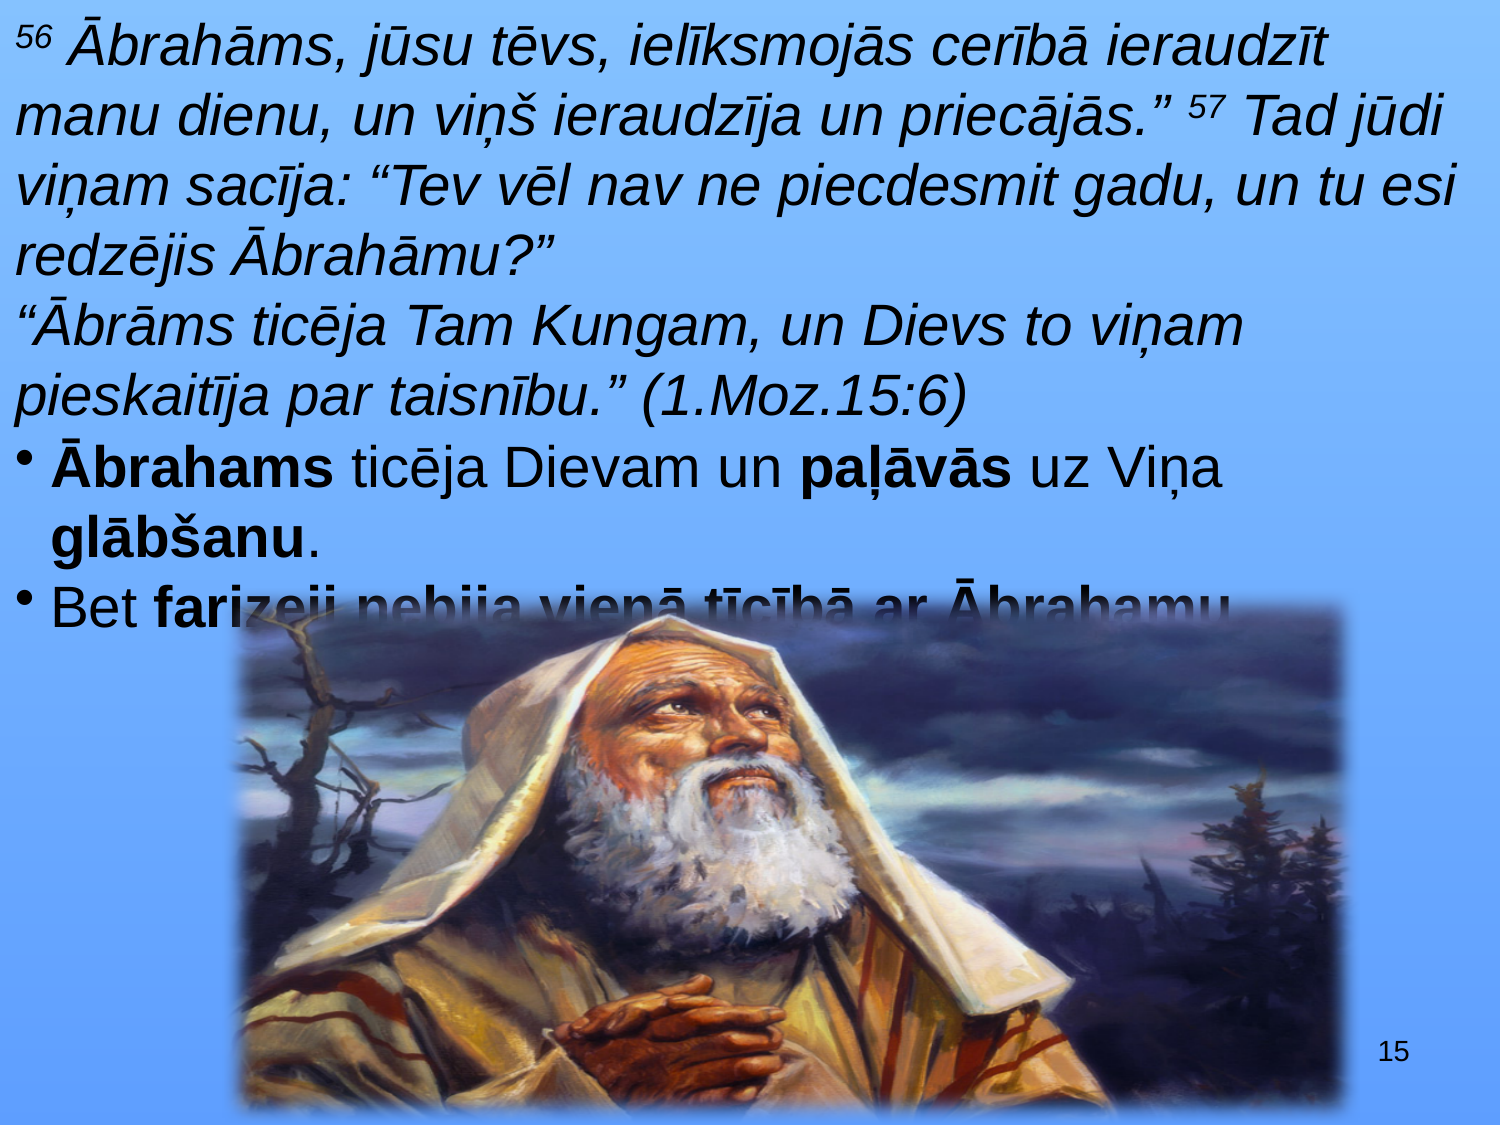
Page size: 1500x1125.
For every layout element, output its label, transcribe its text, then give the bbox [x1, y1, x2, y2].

slide_number 15 [1364, 1024, 1426, 1103]
list 56 Ābrahāms, jūsu tēvs, ielīksmojās cerībā ieraudzīt manu dienu, un viņš ieraudzīja un priecājās.” 57 Tad jūdi viņam sacīja: “Tev vēl nav ne piecdesmit gadu, un tu esi redzējis Ābrahāmu?” “Ābrāms ticēja Tam Kungam, un Dievs to viņam pieskaitīja par taisnību.” (1.Moz.15:6) [0, 0, 1500, 178]
text_box Ābrahams ticēja Dievam un paļāvās uz Viņa glābšanu. Bet farizeji nebija vienā tīcībā ar Ābrahamu. [0, 421, 1500, 647]
picture [222, 588, 1360, 1125]
